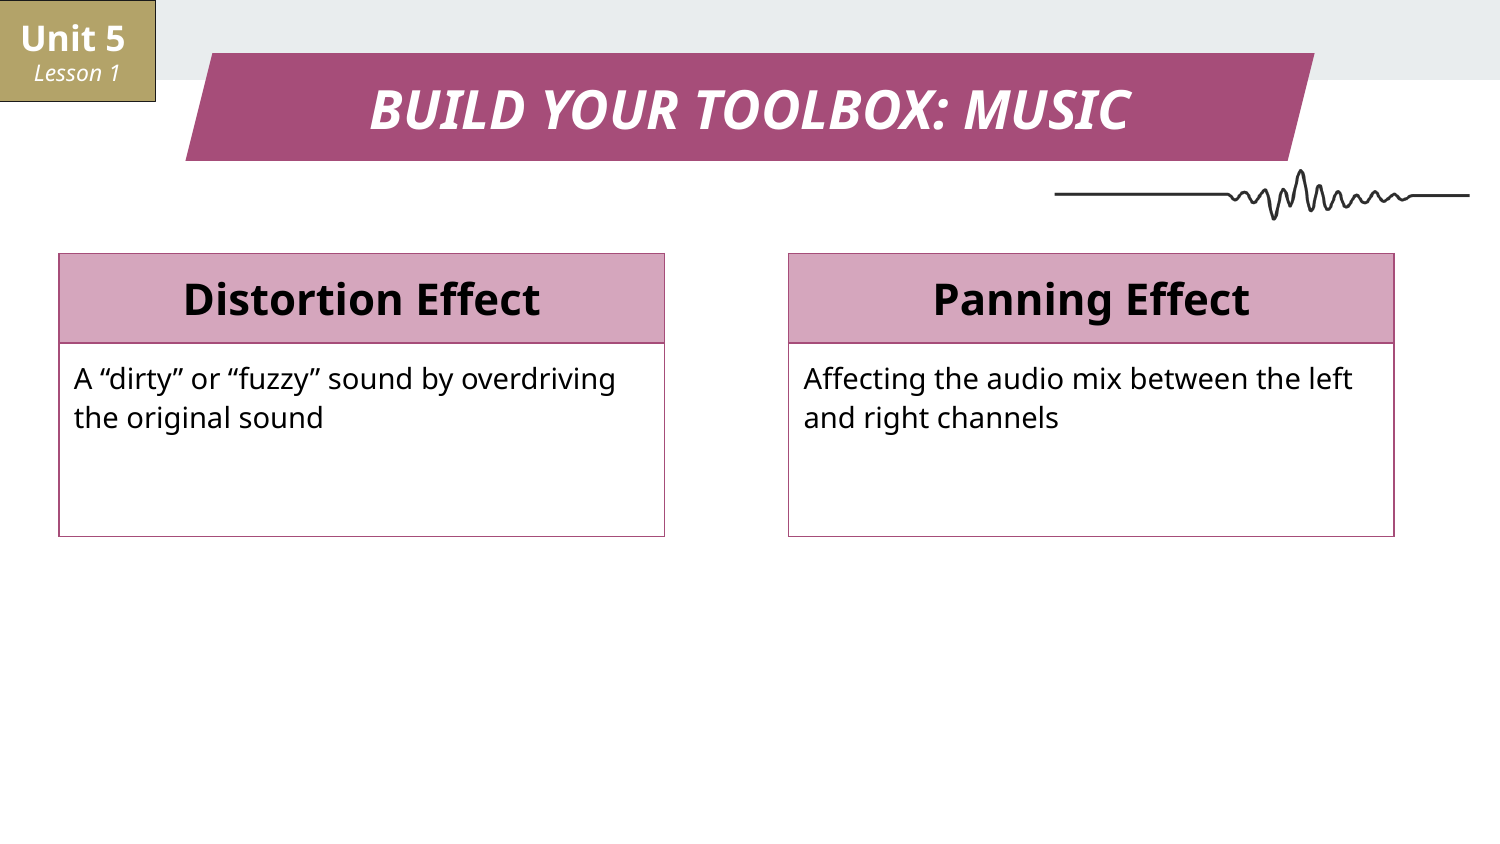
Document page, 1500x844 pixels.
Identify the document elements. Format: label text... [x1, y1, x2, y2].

table_cell A “dirty” or “fuzzy” sound by overdriving the original sound [60, 344, 664, 536]
text_box BUILD YOUR TOOLBOX: MUSIC [59, 60, 1457, 155]
table_header Panning Effect [789, 254, 1393, 342]
table_cell Affecting the audio mix between the left and right channels [789, 344, 1393, 536]
text_box [210, 53, 1315, 60]
picture [1054, 160, 1470, 224]
table_header Distortion Effect [60, 254, 664, 342]
text_box Unit 5 Lesson 1 [0, 0, 156, 102]
text_box [185, 155, 1290, 161]
